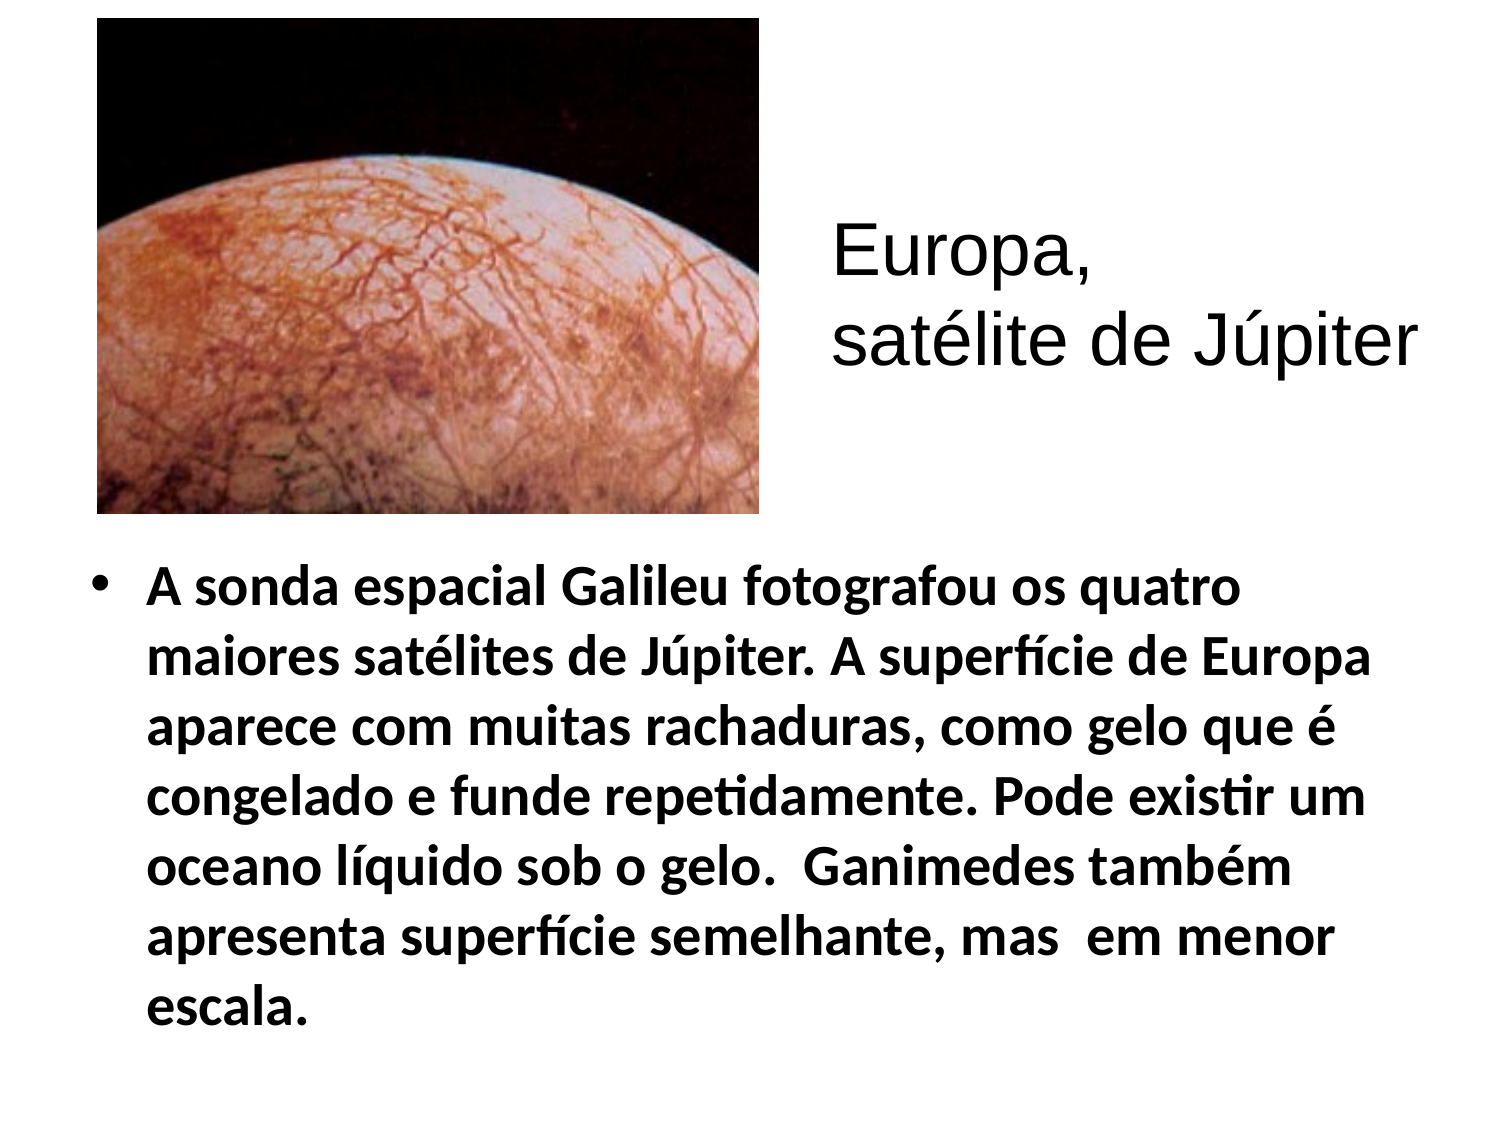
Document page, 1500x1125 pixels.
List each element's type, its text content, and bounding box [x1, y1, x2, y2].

list A sonda espacial Galileu fotografou os quatro maiores satélites de Júpiter. A superfície de Europa aparece com muitas rachaduras, como gelo que é congelado e funde repetidamente. Pode existir um oceano líquido sob o gelo. Ganimedes também apresenta superfície semelhante, mas em menor escala. [74, 539, 1459, 1076]
text_box Europa, satélite de Júpiter [816, 192, 1459, 388]
picture [97, 18, 759, 515]
